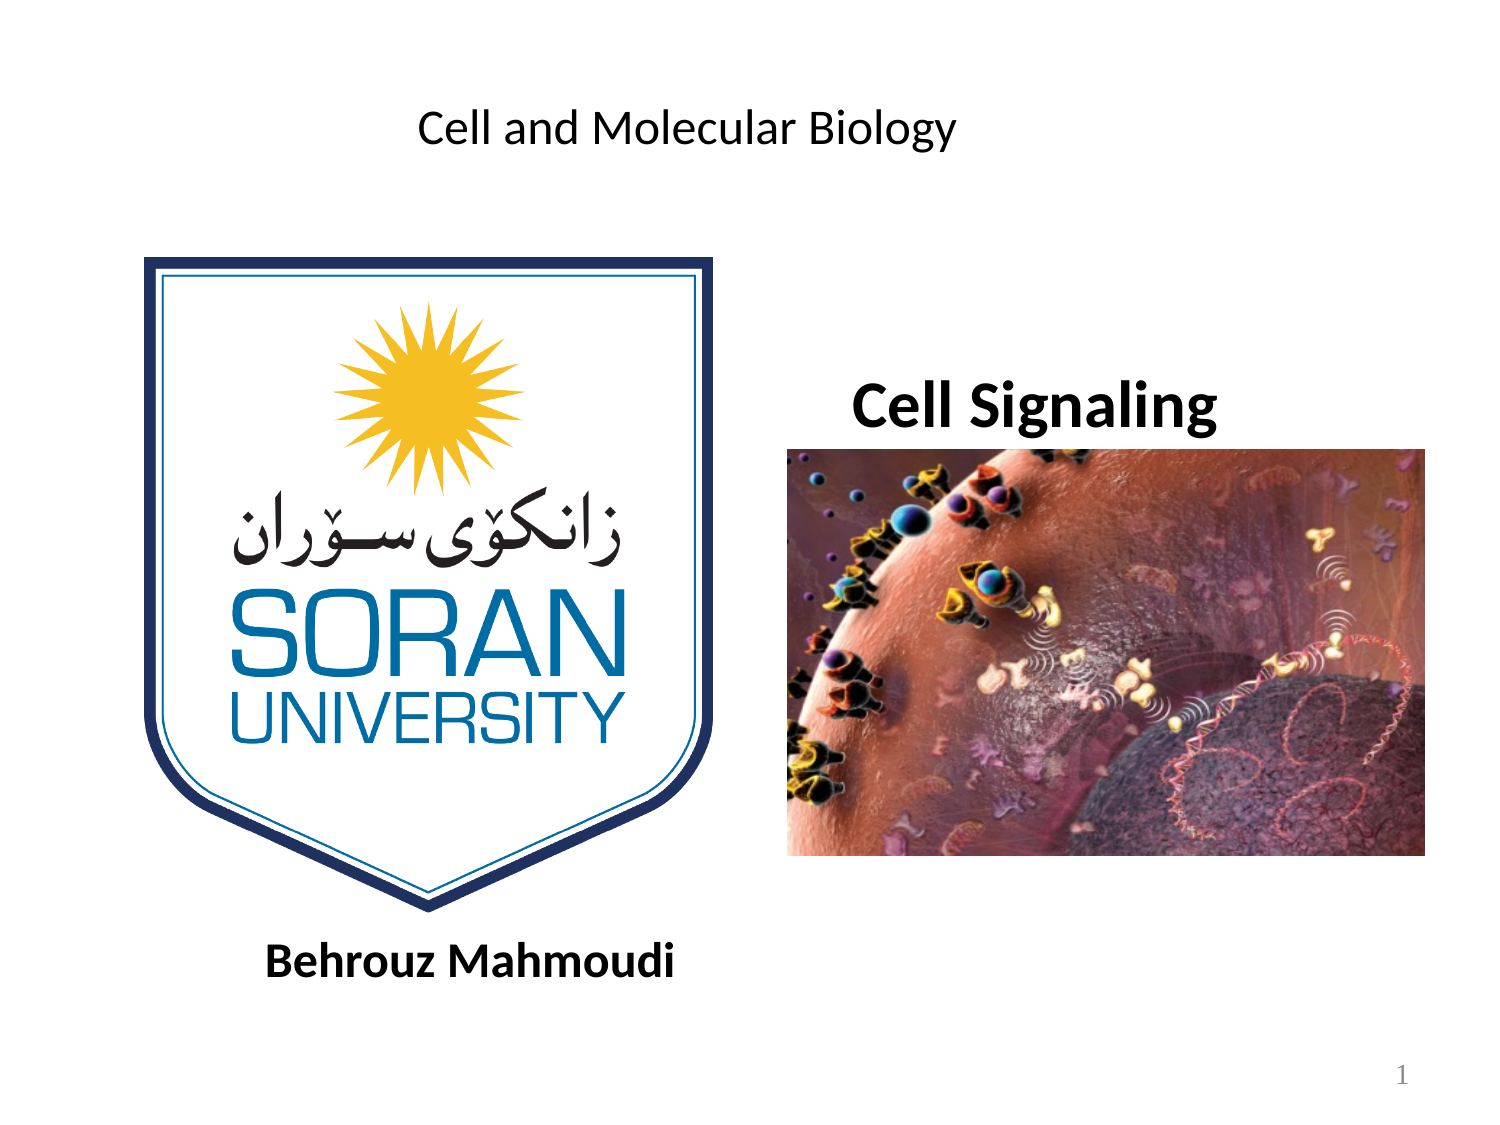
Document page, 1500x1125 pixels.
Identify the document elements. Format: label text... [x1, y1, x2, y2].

list Cell Signaling [837, 299, 1363, 448]
slide_number 1 [1074, 1042, 1425, 1103]
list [787, 449, 1426, 856]
list Behrouz Mahmoudi [249, 900, 913, 996]
title Cell and Molecular Biology [150, 87, 1225, 163]
picture [144, 257, 713, 913]
